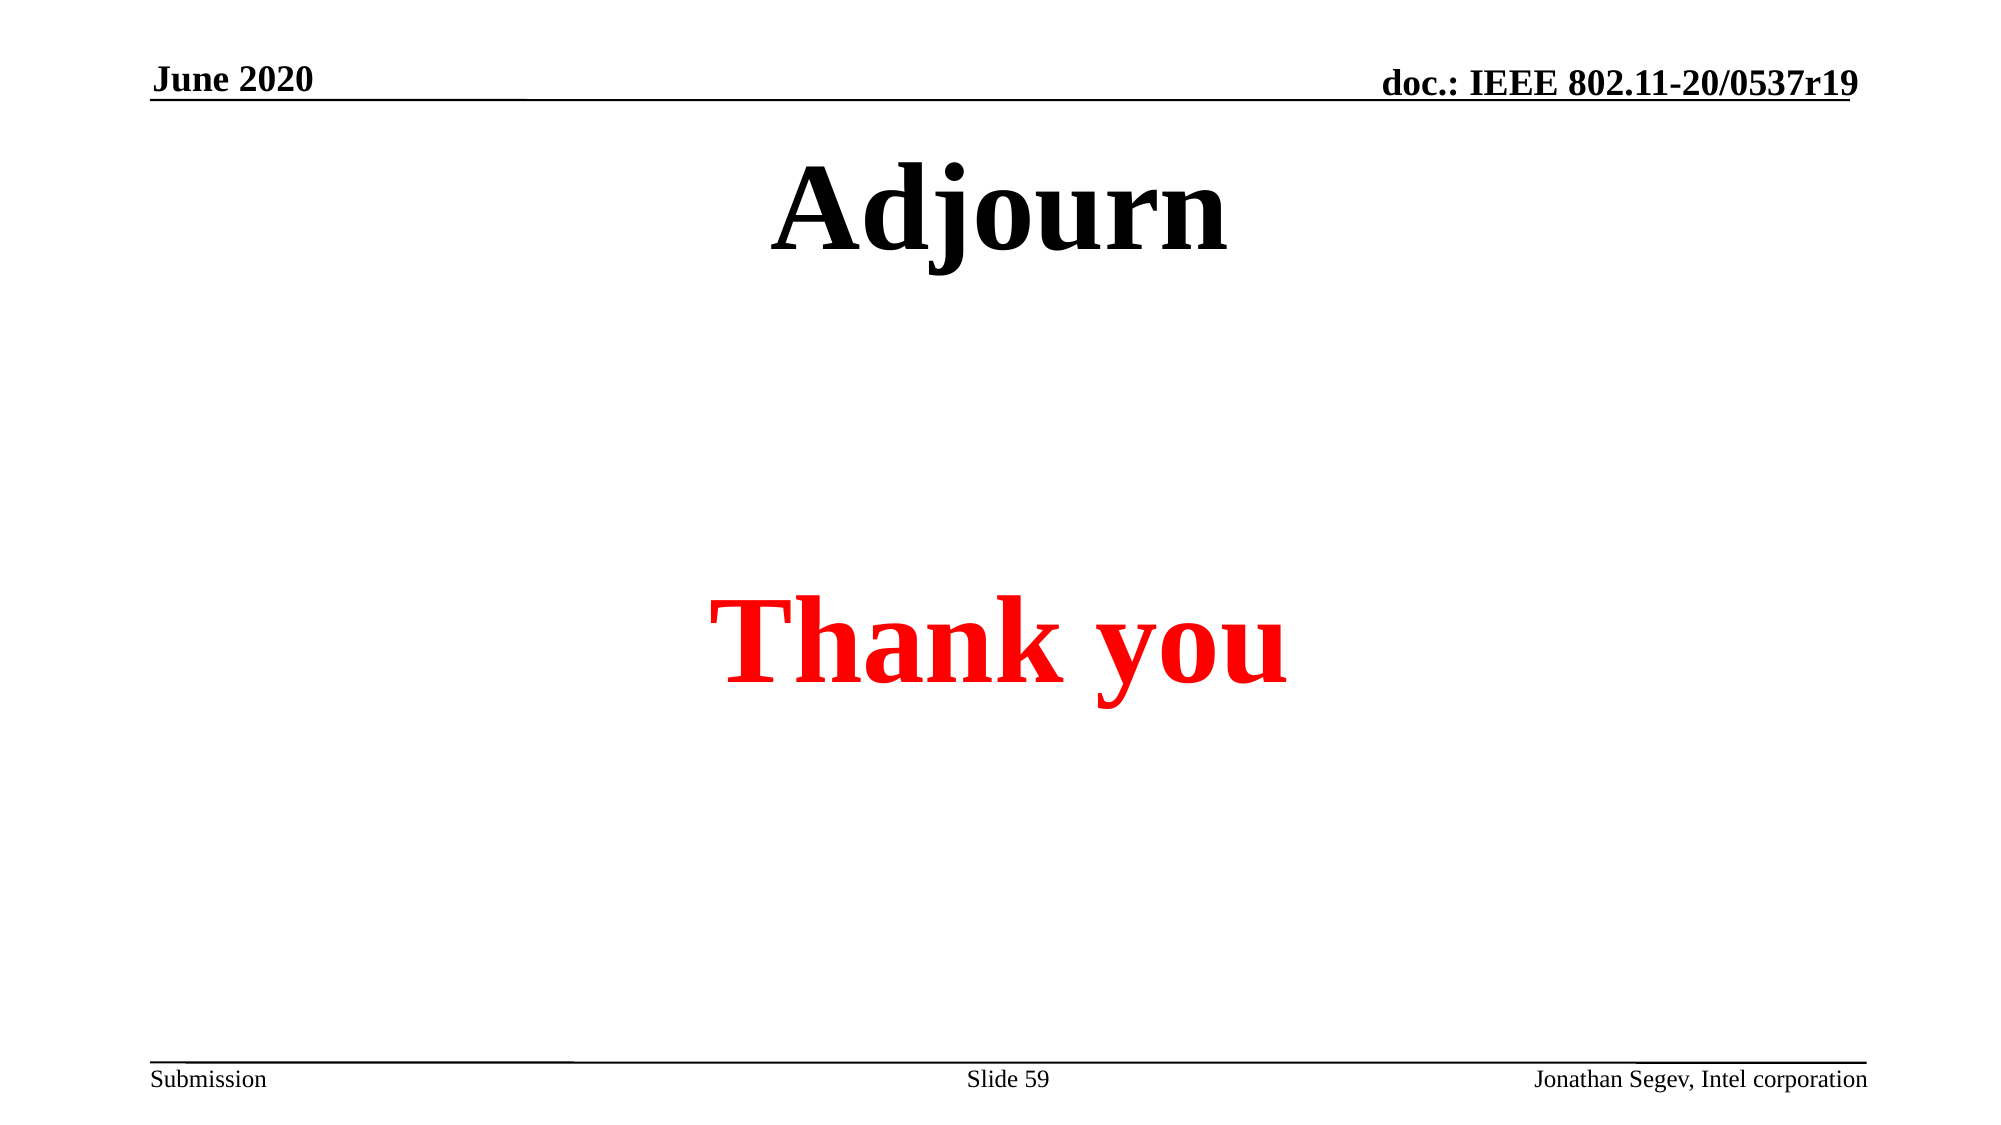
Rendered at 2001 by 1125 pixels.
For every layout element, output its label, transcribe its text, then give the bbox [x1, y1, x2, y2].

footer Jonathan Segev, Intel corporation [1171, 1061, 1869, 1093]
slide_number Slide 59 [950, 1061, 1067, 1123]
title Adjourn [149, 112, 1850, 288]
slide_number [152, 54, 563, 100]
list Thank you [149, 324, 1850, 1000]
